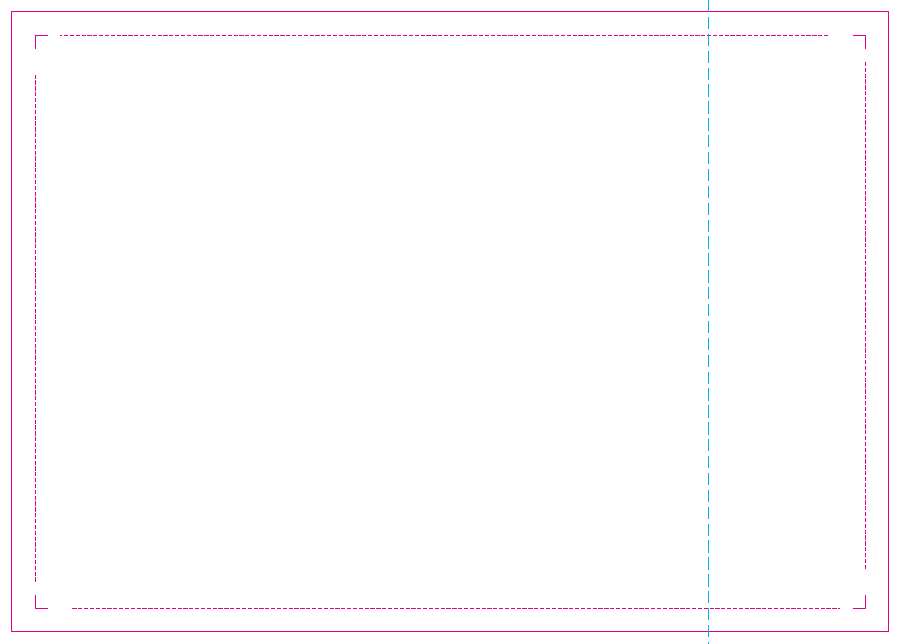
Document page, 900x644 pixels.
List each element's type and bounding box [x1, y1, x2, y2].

text_box [714, 11, 889, 632]
text_box [11, 11, 704, 632]
